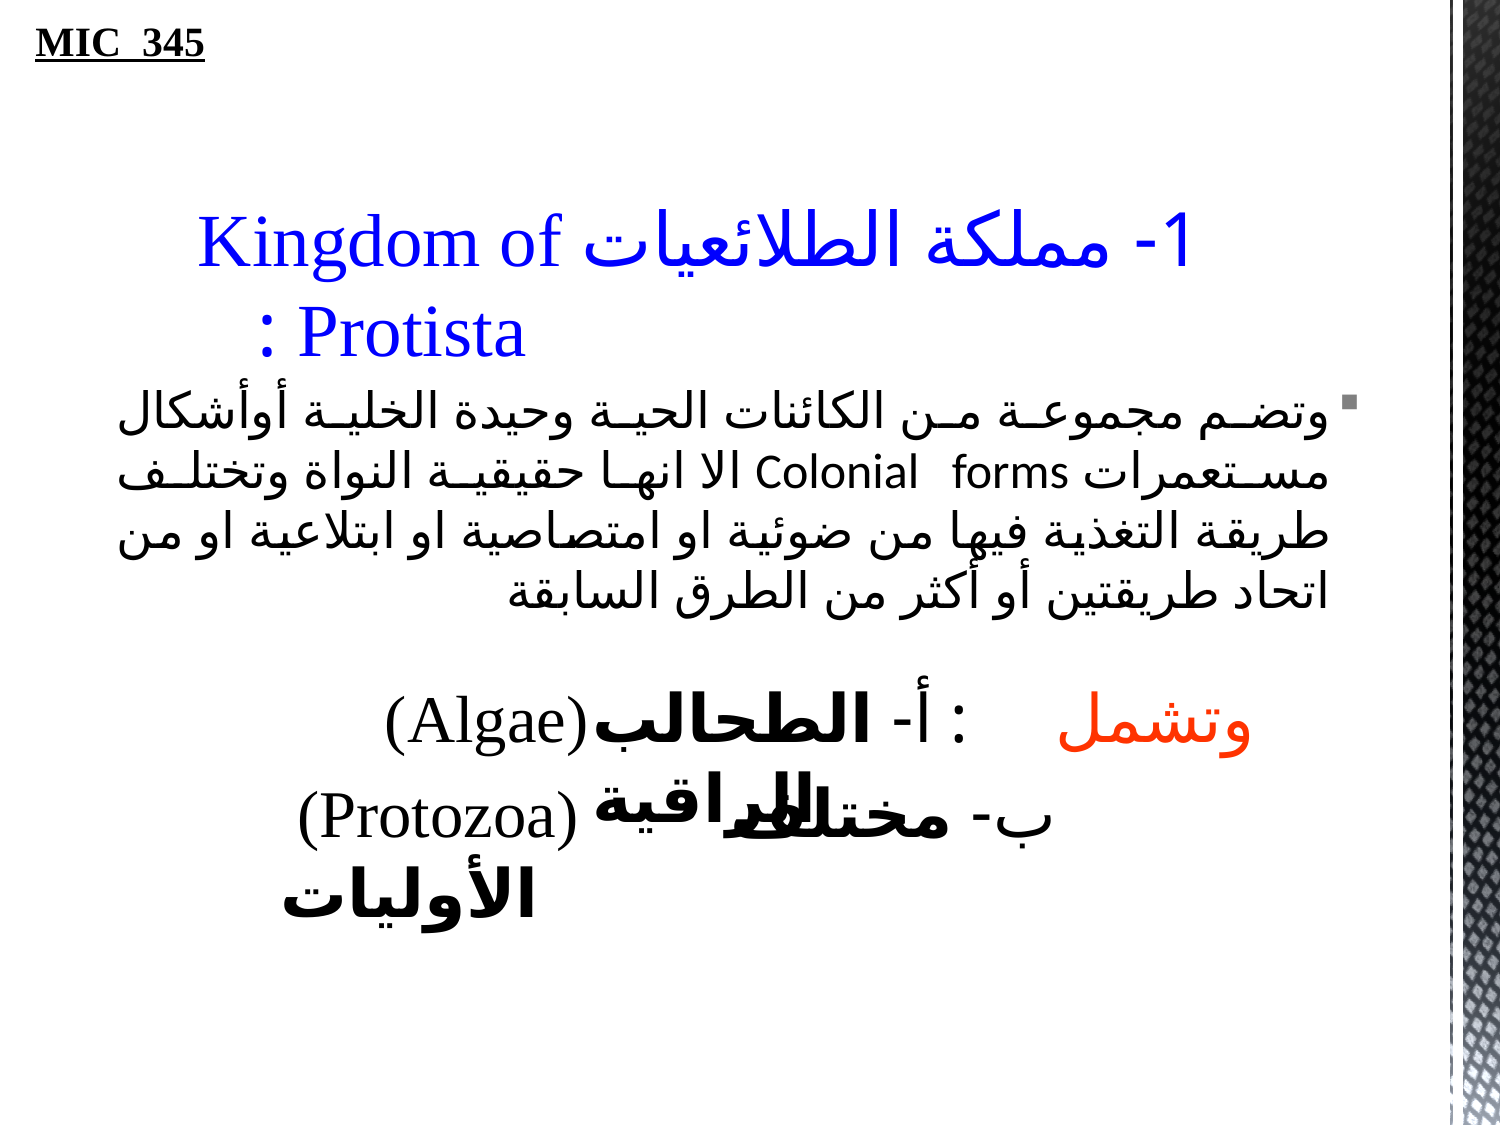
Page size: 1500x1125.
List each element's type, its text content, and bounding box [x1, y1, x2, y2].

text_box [336, 668, 1377, 846]
list وتضم مجموعة من الكائنات الحية وحيدة الخلية أوأشكال مستعمرات Colonial forms الا انها حقيقية النواة وتختلف طريقة التغذية فيها من ضوئية او امتصاصية او ابتلاعية او من اتحاد طريقتين أو أكثر من الطرق السابقة [101, 302, 1376, 694]
text_box 1- مملكة الطلائعيات Kingdom of Protista : [182, 184, 1388, 303]
text_box (Protozoa) ب- مختلف الأوليات [265, 763, 1187, 998]
picture [1447, 0, 1500, 1125]
text_box MIC 345 [20, 0, 1471, 114]
